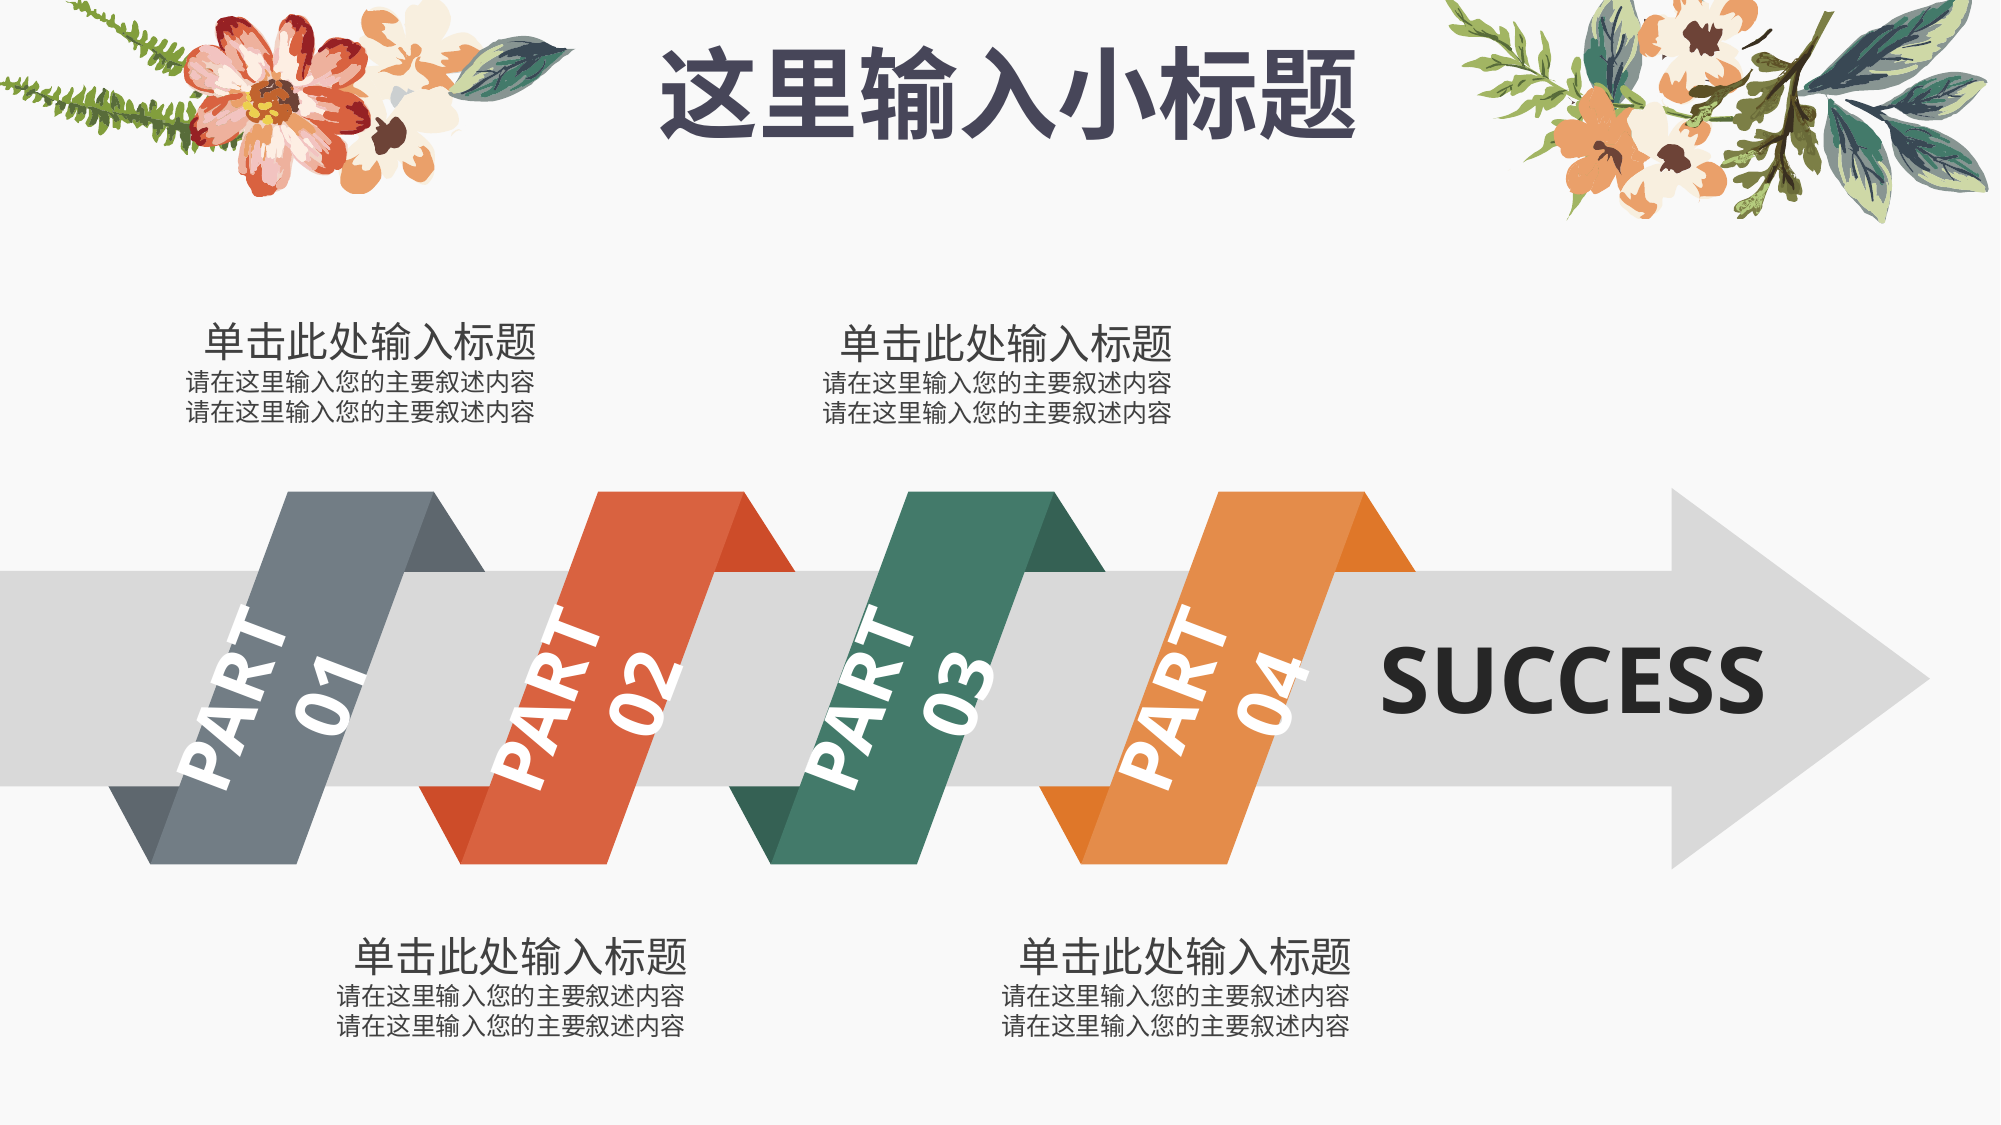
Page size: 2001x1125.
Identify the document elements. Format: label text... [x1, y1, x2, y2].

text_box 单击此处输入标题 请在这里输入您的主要叙述内容 请在这里输入您的主要叙述内容 [171, 308, 553, 452]
text_box 单击此处输入标题 请在这里输入您的主要叙述内容 请在这里输入您的主要叙述内容 [321, 923, 703, 1125]
text_box 单击此处输入标题 请在这里输入您的主要叙述内容 请在这里输入您的主要叙述内容 [807, 310, 1189, 452]
picture [1441, 0, 1990, 224]
text_box 单击此处输入标题 请在这里输入您的主要叙述内容 请在这里输入您的主要叙述内容 [986, 923, 1368, 1125]
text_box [0, 452, 1930, 904]
picture [0, 0, 577, 197]
text_box 这里输入小标题 [643, 23, 1374, 159]
